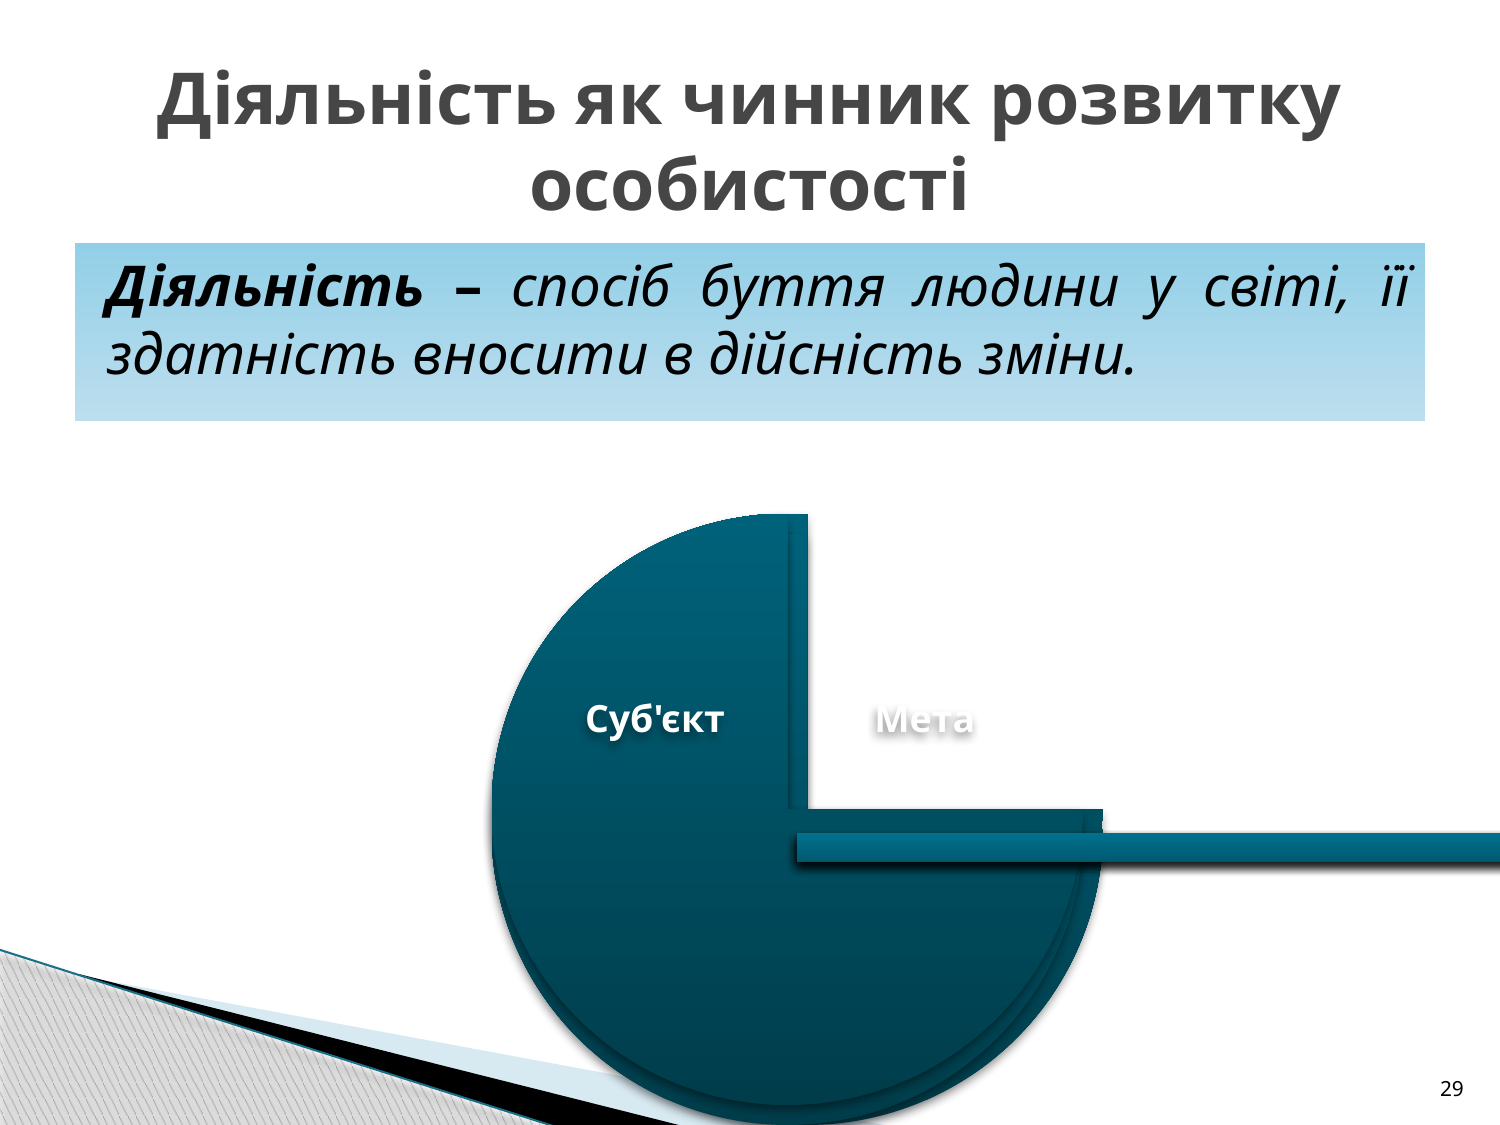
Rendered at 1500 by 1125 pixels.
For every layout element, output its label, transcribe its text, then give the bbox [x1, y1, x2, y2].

list Діяльність – спосіб буття людини у світі, її здатність вносити в дійсність зміни. [75, 243, 1425, 420]
title Діяльність як чинник розвитку особистості [75, 45, 1425, 233]
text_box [0, 420, 1500, 1125]
